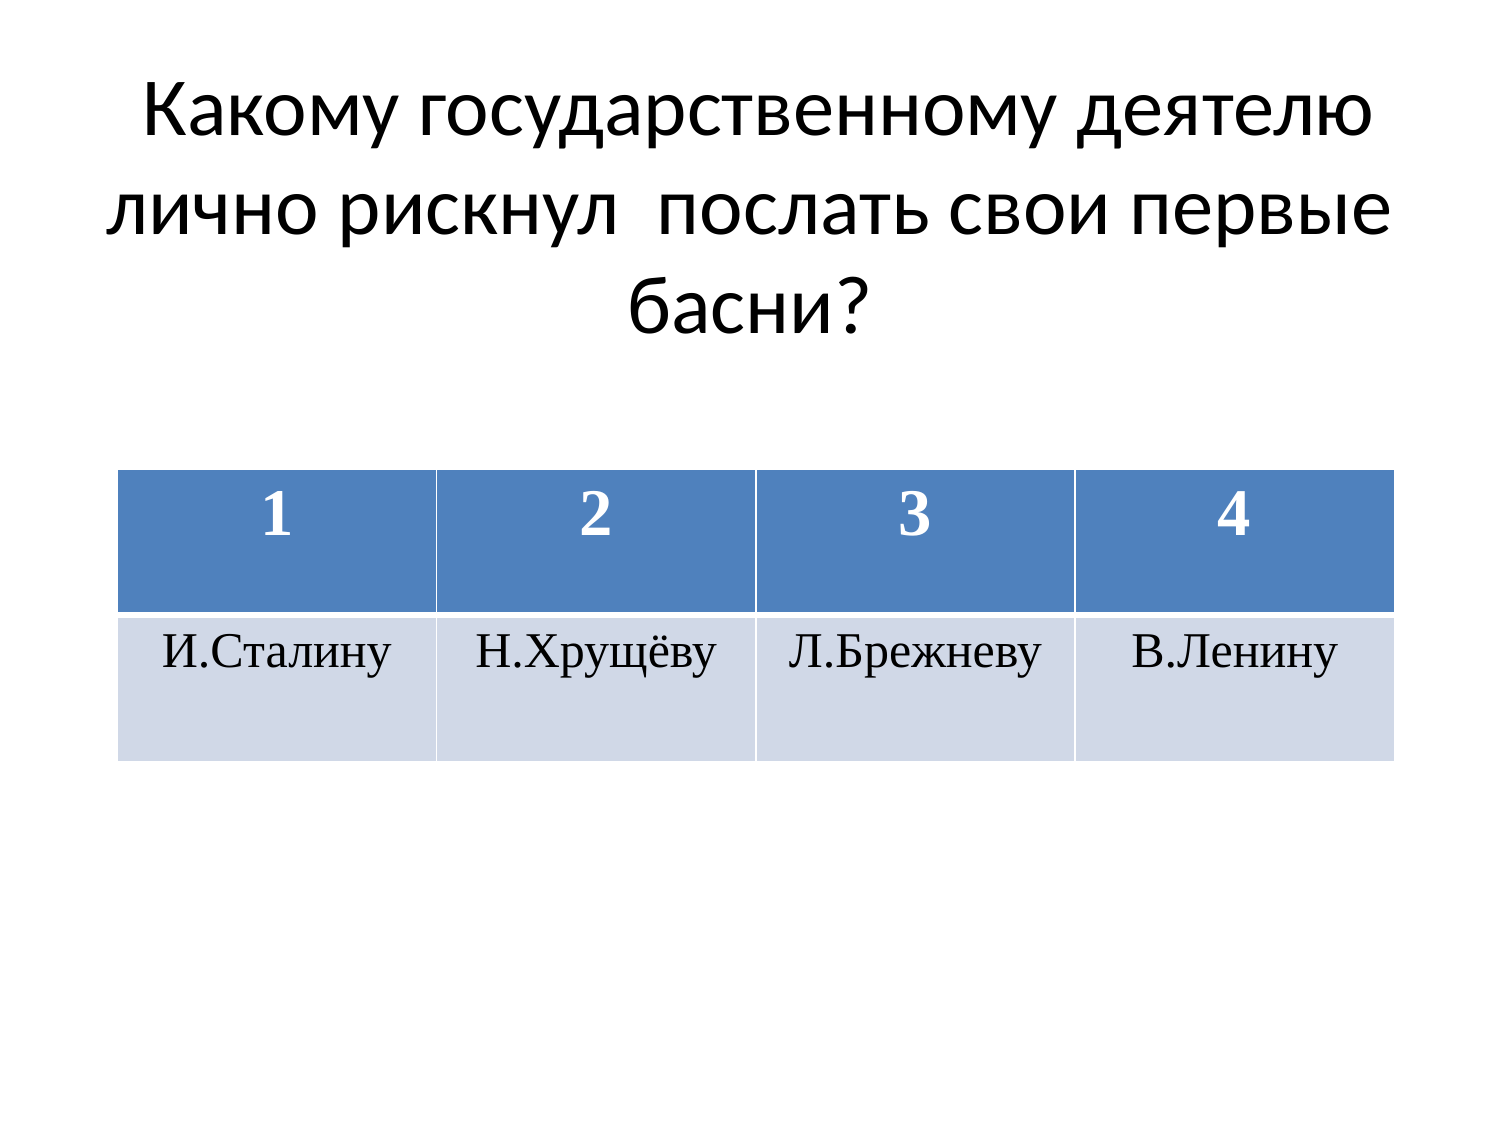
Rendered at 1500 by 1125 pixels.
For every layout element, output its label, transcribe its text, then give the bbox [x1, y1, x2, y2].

table_header 3 [757, 470, 1074, 612]
table_cell В.Ленину [1076, 618, 1394, 761]
title Какому государственному деятелю лично рискнул послать свои первые басни? [75, 45, 1425, 457]
table_header 1 [118, 470, 436, 612]
table_header 4 [1076, 470, 1394, 612]
table_cell Л.Брежневу [757, 618, 1074, 761]
table_cell И.Сталину [118, 618, 436, 761]
table_header 2 [437, 470, 755, 612]
table_cell Н.Хрущёву [437, 618, 755, 761]
